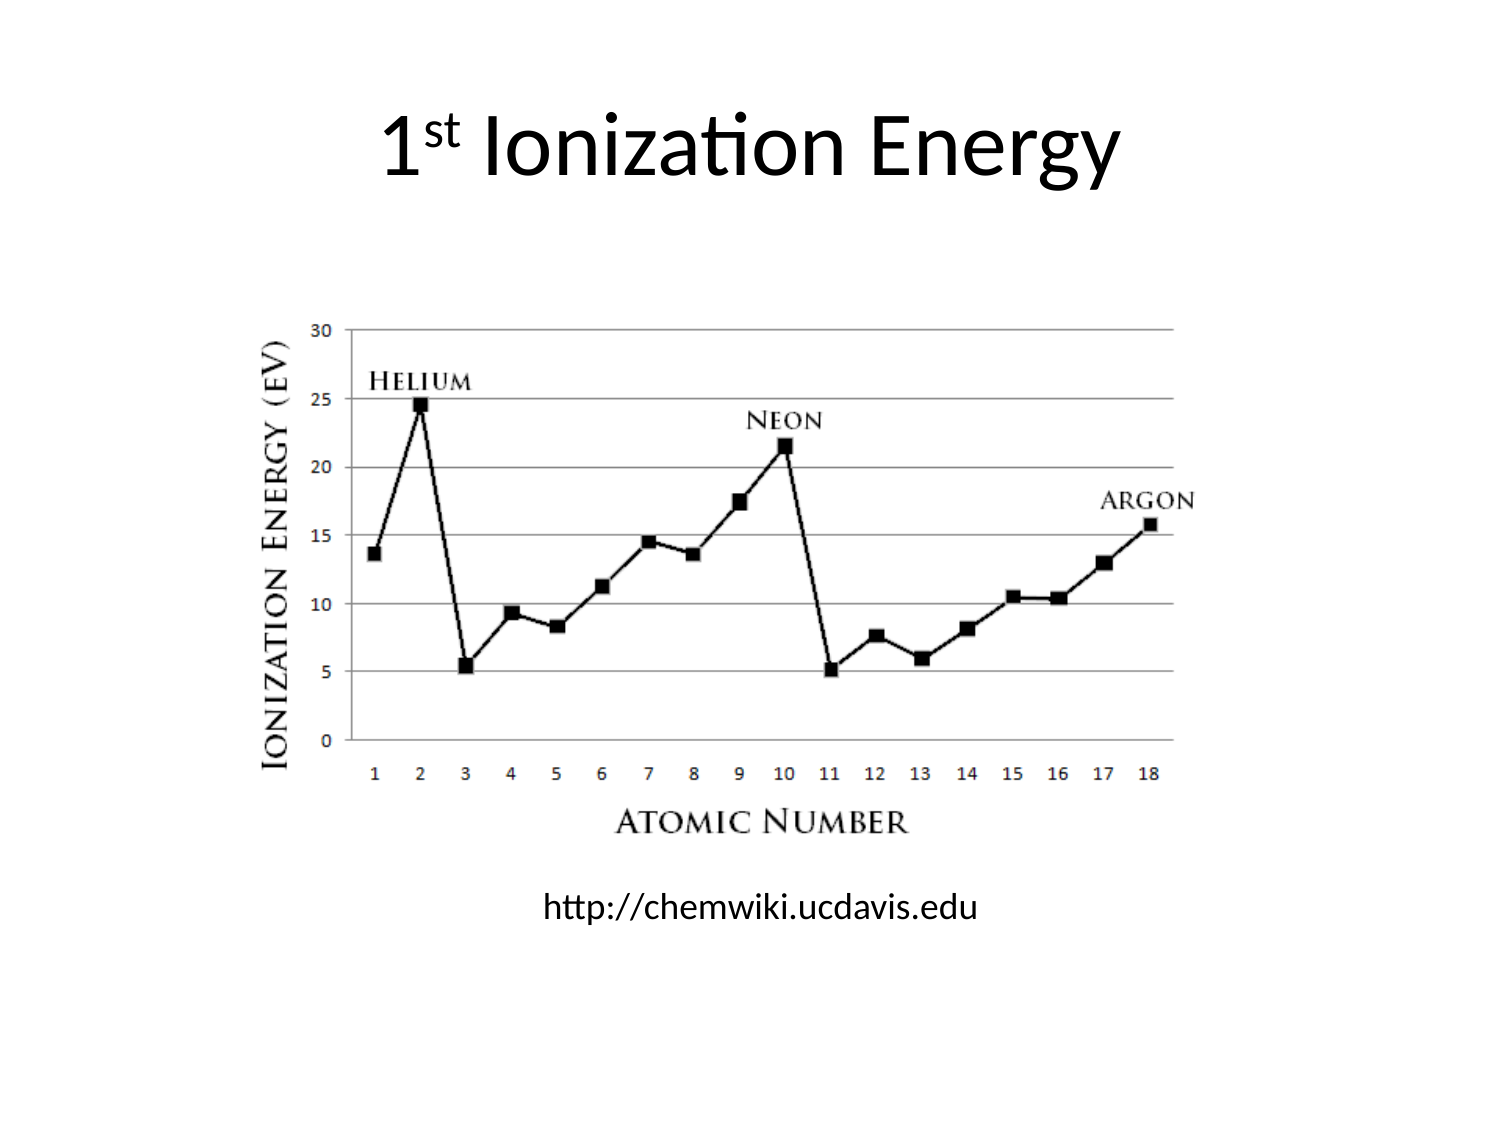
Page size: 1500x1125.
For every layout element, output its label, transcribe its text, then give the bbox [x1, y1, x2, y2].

title 1st Ionization Energy [75, 45, 1425, 233]
text_box http://chemwiki.ucdavis.edu [528, 874, 994, 935]
picture [237, 312, 1254, 860]
